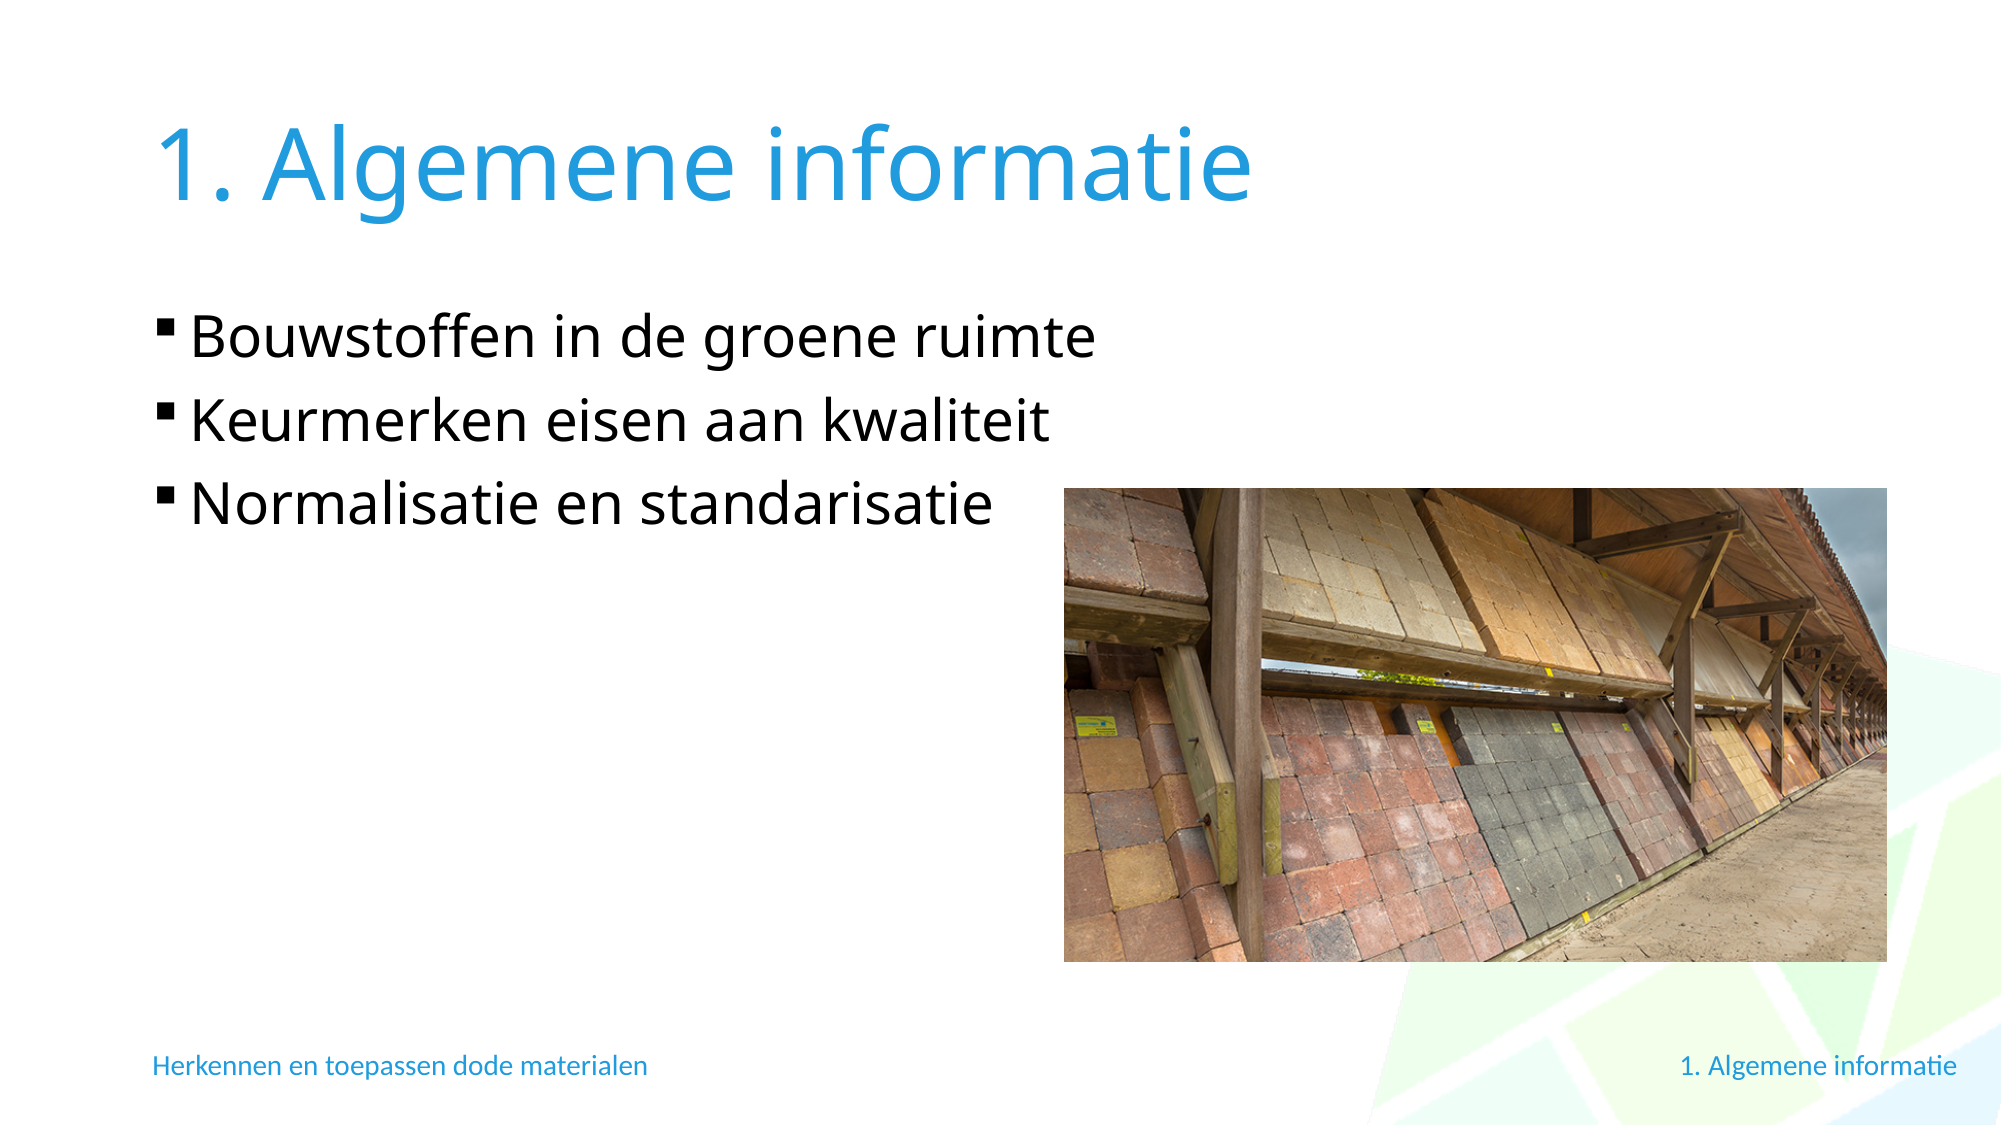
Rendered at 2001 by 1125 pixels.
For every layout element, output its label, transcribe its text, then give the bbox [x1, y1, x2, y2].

title 1. Algemene informatie [137, 59, 1863, 278]
list Bouwstoffen in de groene ruimte Keurmerken eisen aan kwaliteit Normalisatie en standarisatie [137, 299, 1863, 1014]
list Herkennen en toepassen dode materialen [137, 1042, 915, 1103]
list 1. Algemene informatie [1412, 1042, 1973, 1103]
picture [1064, 488, 1887, 962]
